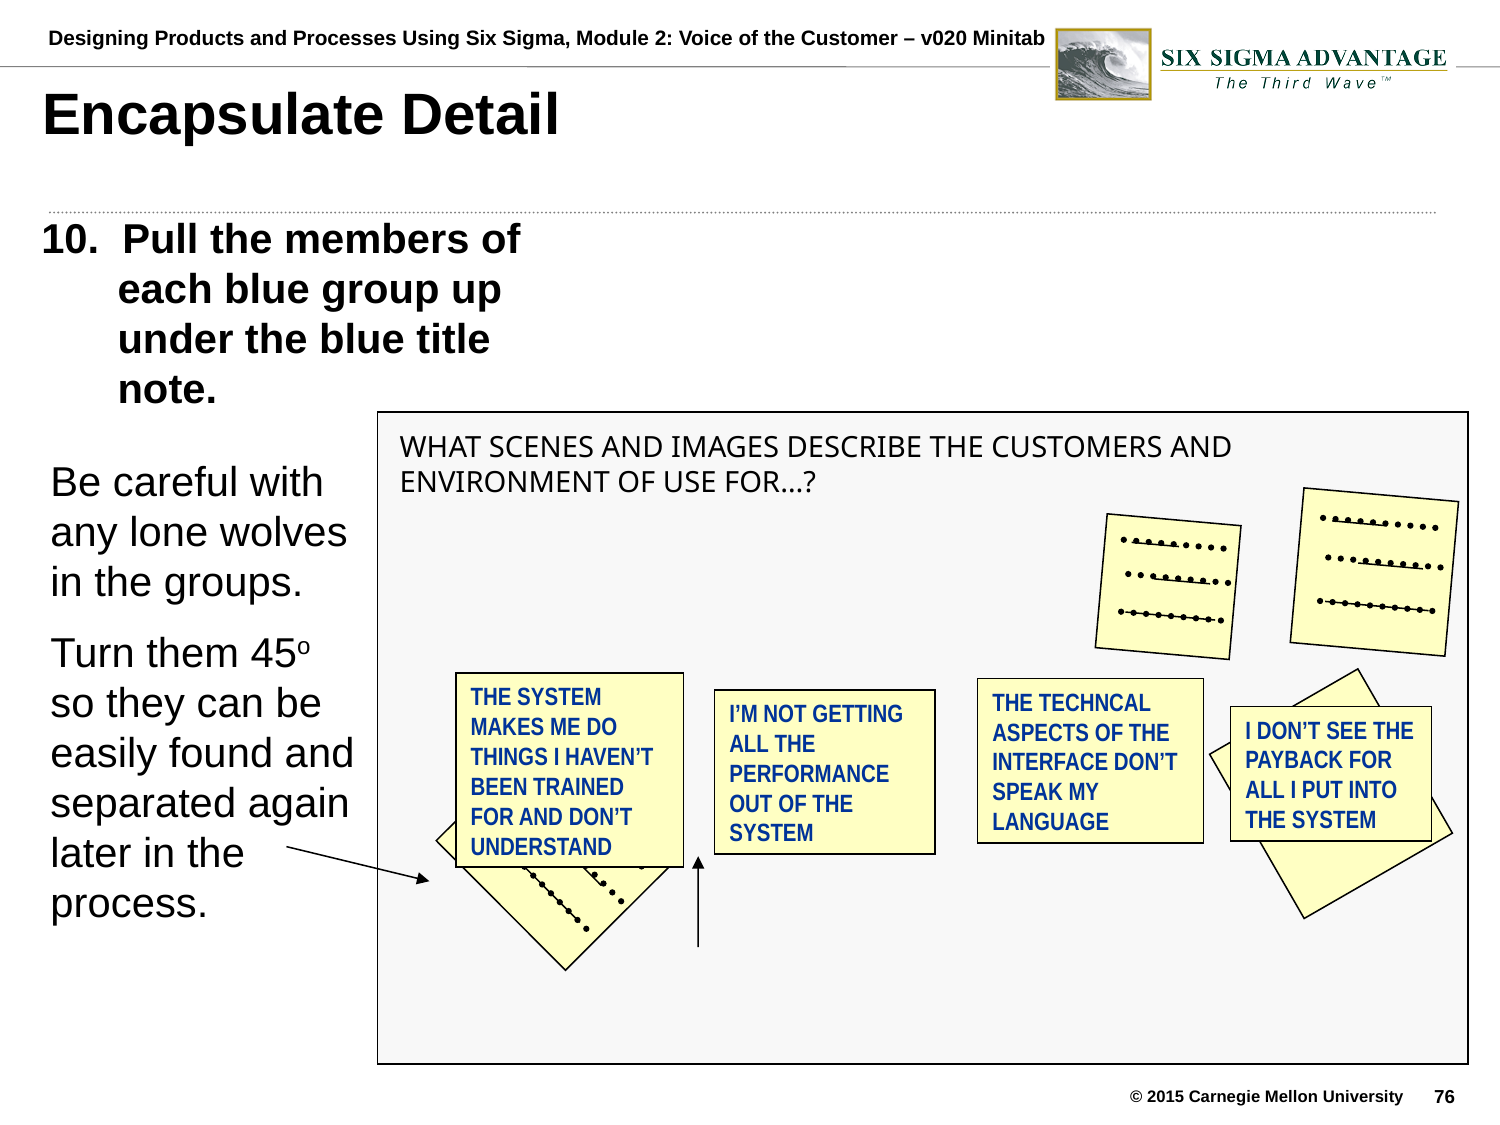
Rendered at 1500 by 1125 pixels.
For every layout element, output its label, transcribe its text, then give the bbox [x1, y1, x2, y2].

text_box [1260, 797, 1453, 919]
text_box I DON’T SEE THE PAYBACK FOR ALL I PUT INTO THE SYSTEM [1230, 706, 1432, 842]
picture [1049, 24, 1456, 104]
text_box THE TECHNCAL ASPECTS OF THE INTERFACE DON’T SPEAK MY LANGUAGE [977, 678, 1204, 844]
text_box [464, 772, 648, 929]
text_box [1296, 494, 1453, 650]
text_box [286, 846, 430, 885]
text_box WHAT SCENES AND IMAGES DESCRIBE THE CUSTOMERS AND ENVIRONMENT OF USE FOR…? [384, 421, 1301, 506]
text_box THE SYSTEM MAKES ME DO THINGS I HAVEN’T BEEN TRAINED FOR AND DON’T UNDERSTAND [455, 672, 684, 868]
text_box [692, 856, 705, 948]
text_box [1100, 519, 1236, 655]
text_box Be careful with any lone wolves in the groups. Turn them 45o so they can be easily found and separated again later in the process. [35, 447, 370, 933]
text_box [1293, 668, 1380, 706]
text_box [377, 412, 1468, 1064]
text_box [1209, 742, 1230, 790]
title Encapsulate Detail [42, 89, 1438, 146]
text_box I’M NOT GETTING ALL THE PERFORMANCE OUT OF THE SYSTEM [714, 689, 935, 855]
text_box 10. Pull the members of each blue group up under the blue title note. [26, 204, 593, 479]
